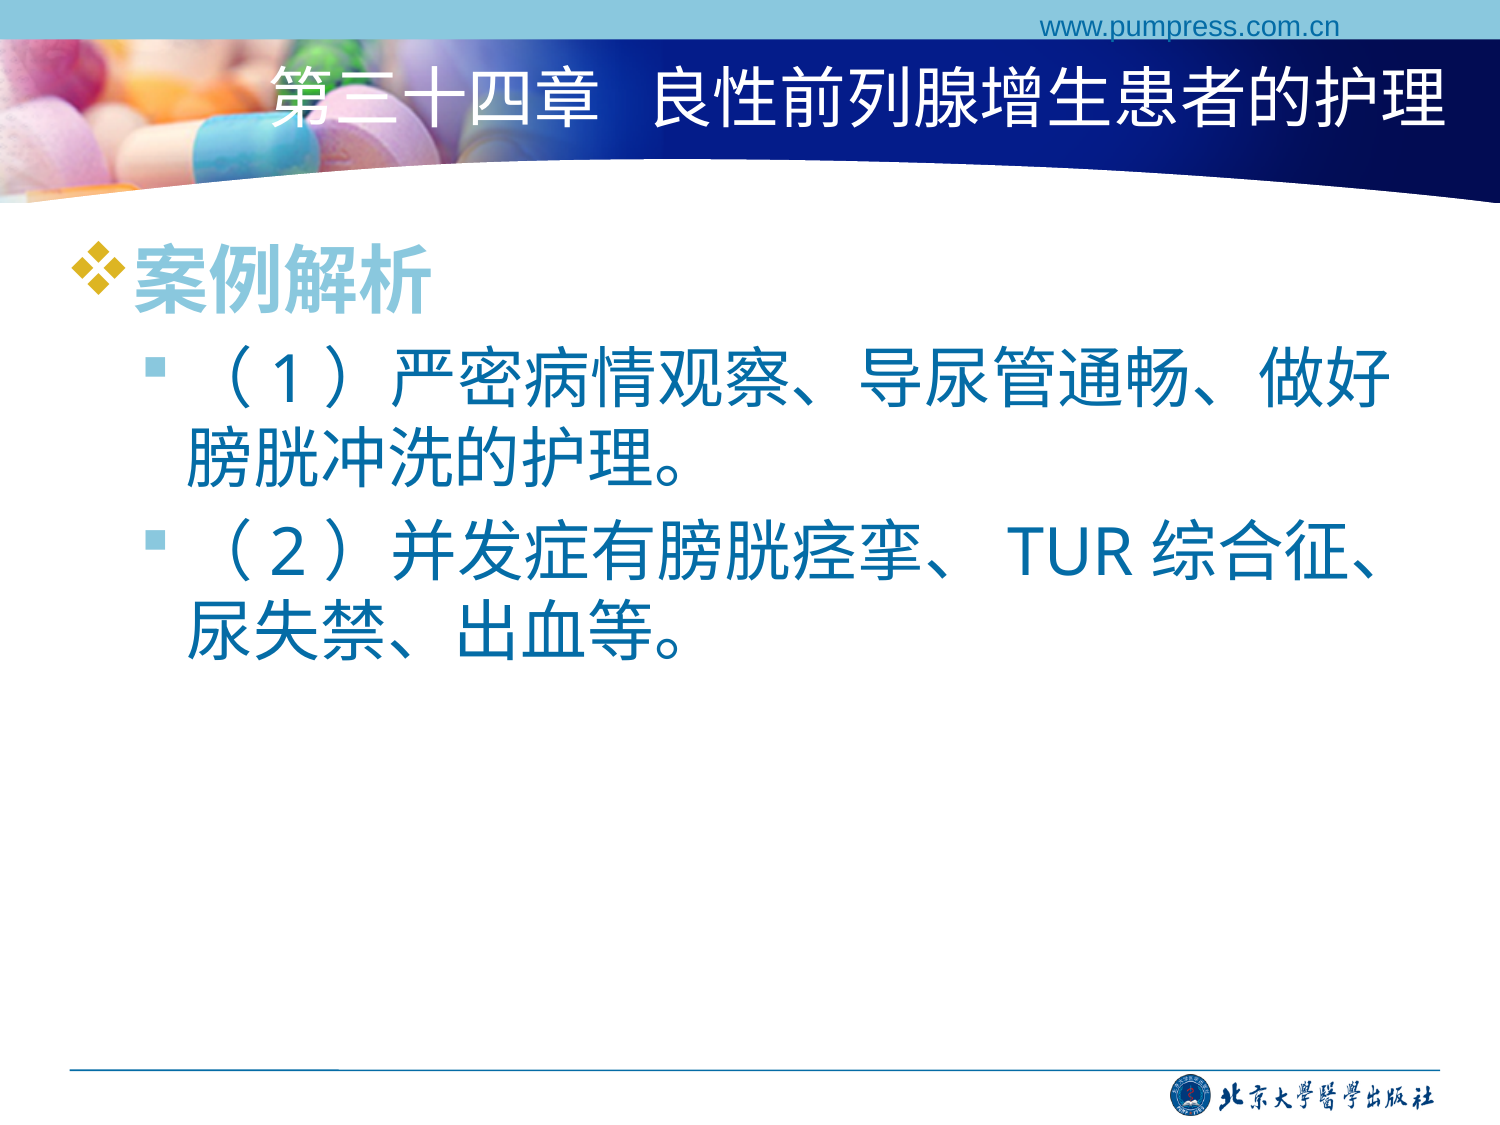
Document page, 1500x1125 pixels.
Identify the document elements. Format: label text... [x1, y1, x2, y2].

slide_number www.pumpress.com.cn [1025, 0, 1463, 38]
list 案例解析 （1）严密病情观察、导尿管通畅、做好膀胱冲洗的护理。 （2）并发症有膀胱痉挛、TUR综合征、尿失禁、出血等。 [49, 224, 1463, 1026]
picture [1170, 1074, 1436, 1118]
picture [0, 40, 1500, 203]
title 第三十四章 良性前列腺增生患者的护理 [137, 49, 1463, 143]
